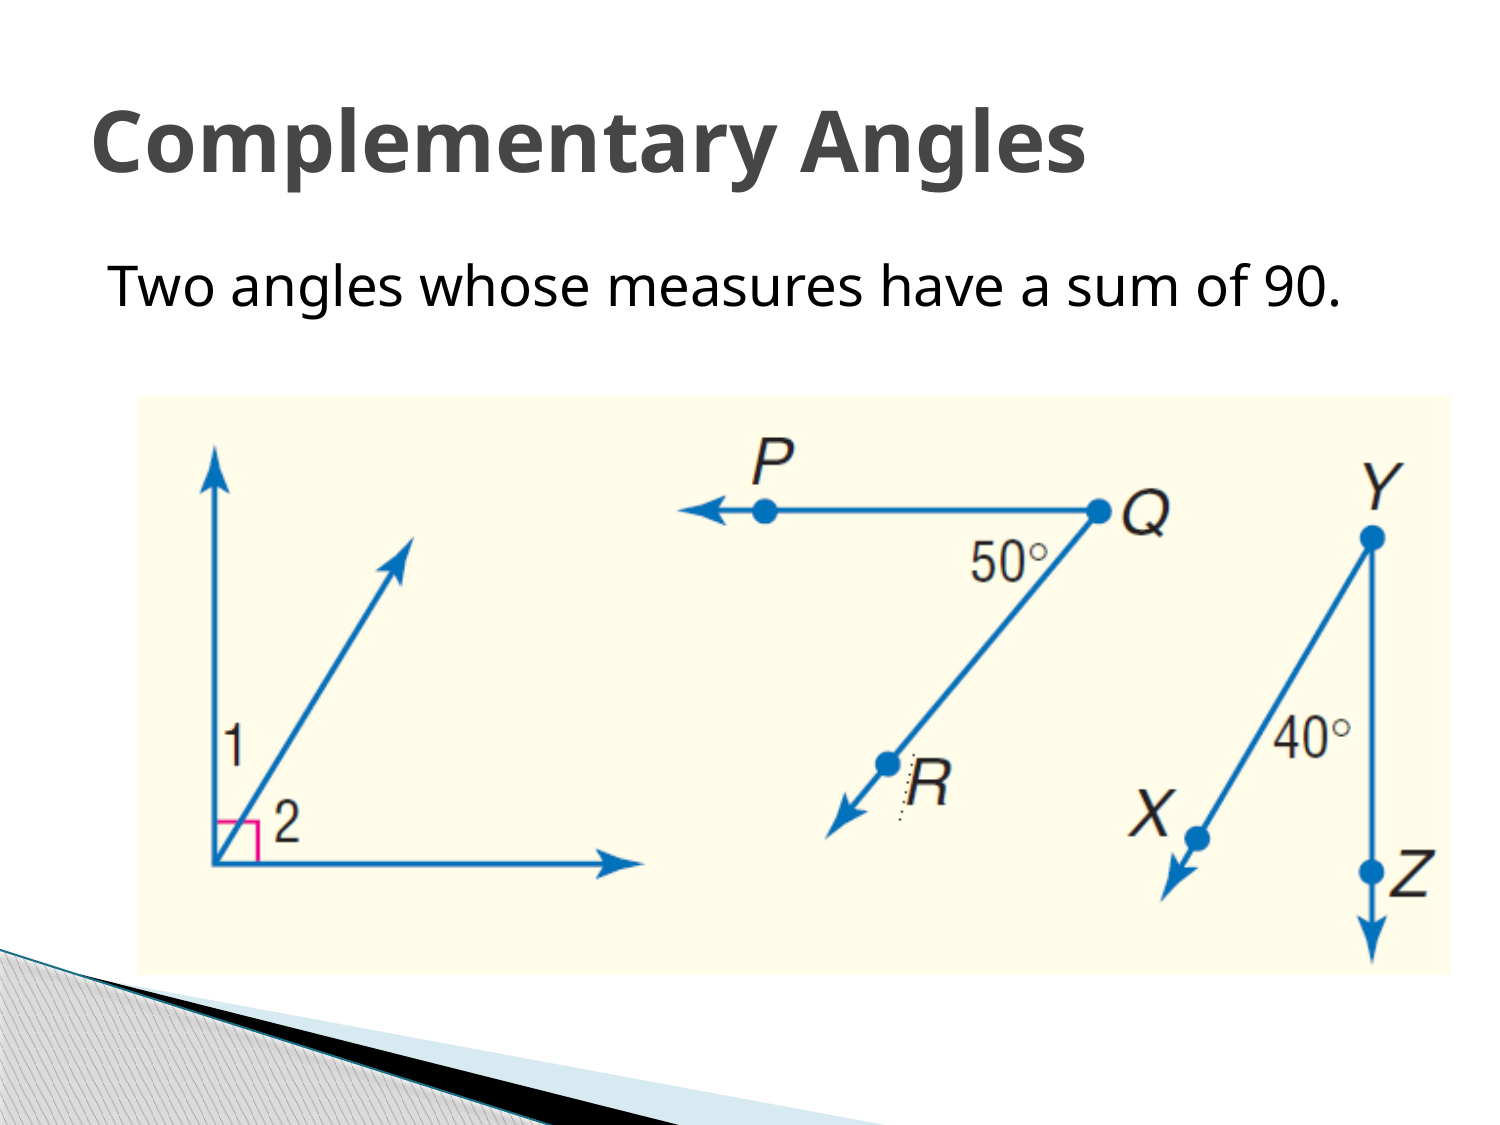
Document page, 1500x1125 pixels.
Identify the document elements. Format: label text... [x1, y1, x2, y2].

title Complementary Angles [75, 45, 1425, 233]
list Two angles whose measures have a sum of 90. [75, 243, 1425, 986]
picture [137, 396, 1451, 976]
